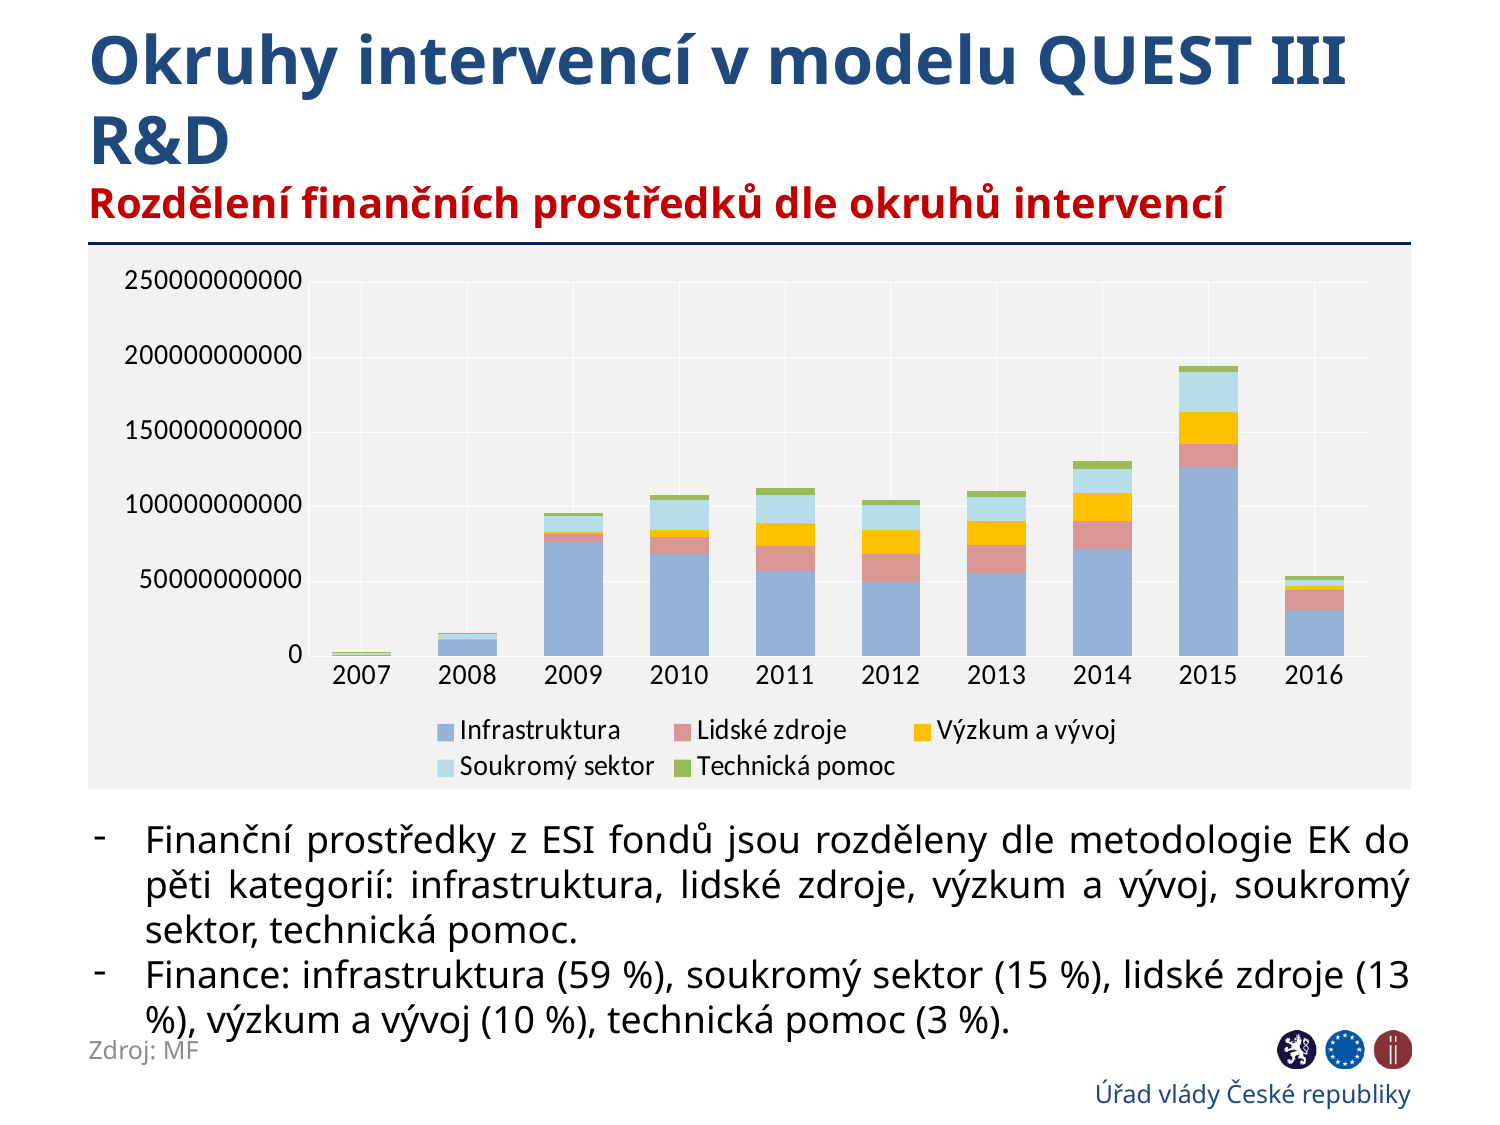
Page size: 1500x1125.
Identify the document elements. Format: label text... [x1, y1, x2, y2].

text_box Rozdělení finančních prostředků dle okruhů intervencí [88, 176, 1412, 227]
text_box [86, 241, 1413, 792]
picture [1277, 1030, 1412, 1070]
footer Zdroj: MF [88, 723, 564, 1125]
text_box Finanční prostředky z ESI fondů jsou rozděleny dle metodologie EK do pěti kategorií: infrastruktura, lidské zdroje, výzkum a vývoj, soukromý sektor, technická pomoc. Finance: infrastruktura (59 %), soukromý sektor (15 %), lidské zdroje (13 %), výzkum a vývoj (10 %), technická pomoc (3 %). [564, 815, 1412, 1041]
chart [123, 255, 1377, 790]
title Okruhy intervencí v modelu QUEST III R&D [88, 4, 1412, 176]
text_box Úřad vlády České republiky [936, 1078, 1412, 1109]
